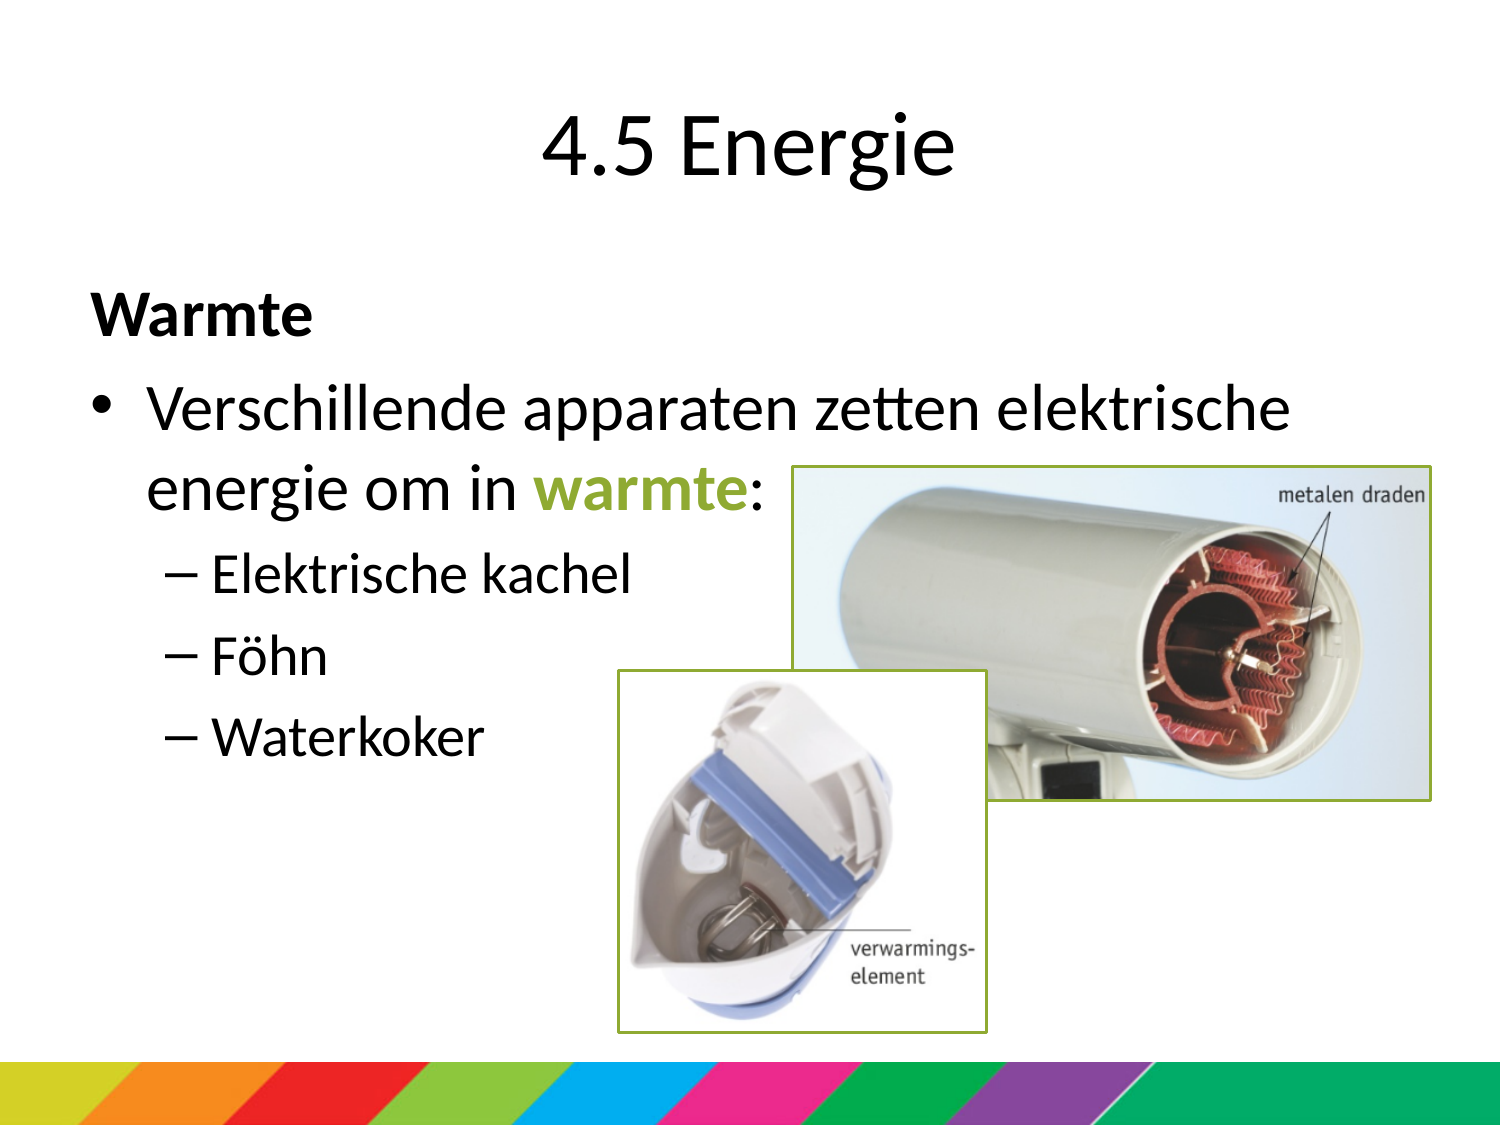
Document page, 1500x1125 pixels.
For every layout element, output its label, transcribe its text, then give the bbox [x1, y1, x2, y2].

picture [656, 1062, 1500, 1125]
picture [0, 1062, 574, 1125]
list Warmte Verschillende apparaten zetten elektrische energie om in warmte: Elektrische kachel Föhn Waterkoker [75, 262, 1425, 1005]
title 4.5 Energie [75, 45, 1425, 233]
picture [619, 467, 1430, 1032]
